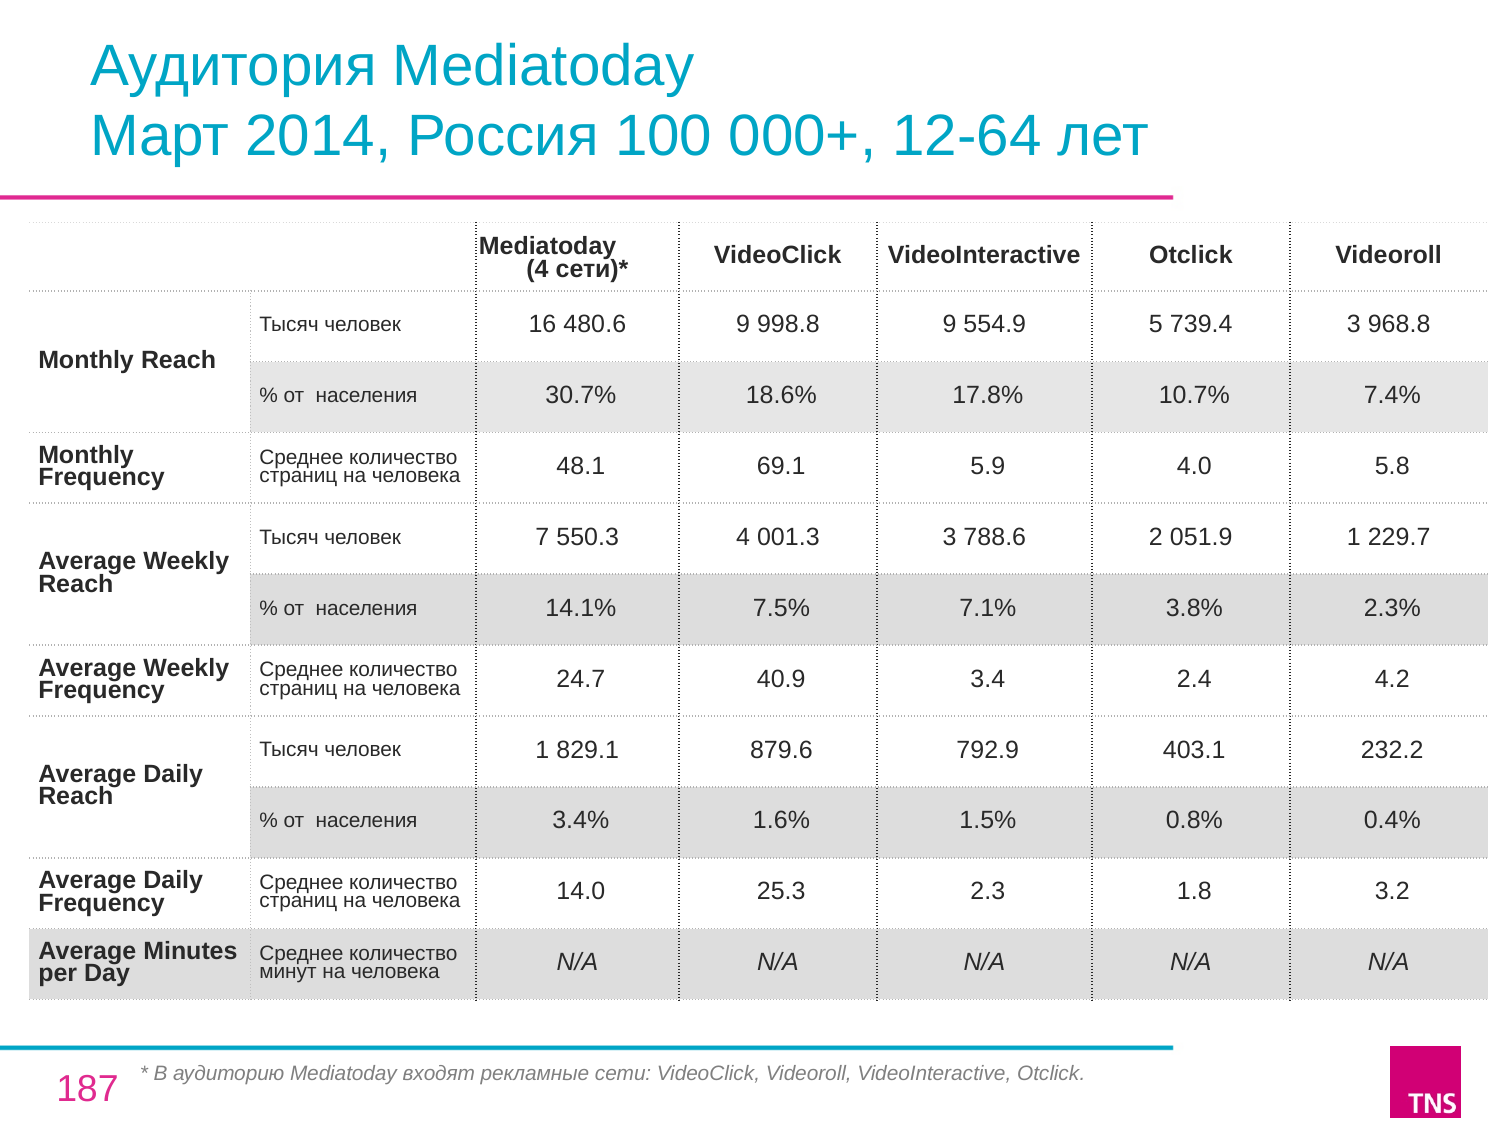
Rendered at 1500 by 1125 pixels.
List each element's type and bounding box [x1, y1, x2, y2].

slide_number [40, 1055, 392, 1125]
picture [0, 0, 1500, 1125]
text_box [124, 1052, 1463, 1092]
table_cell [29, 291, 1488, 999]
table_header [29, 223, 1488, 291]
title [74, 8, 1476, 187]
